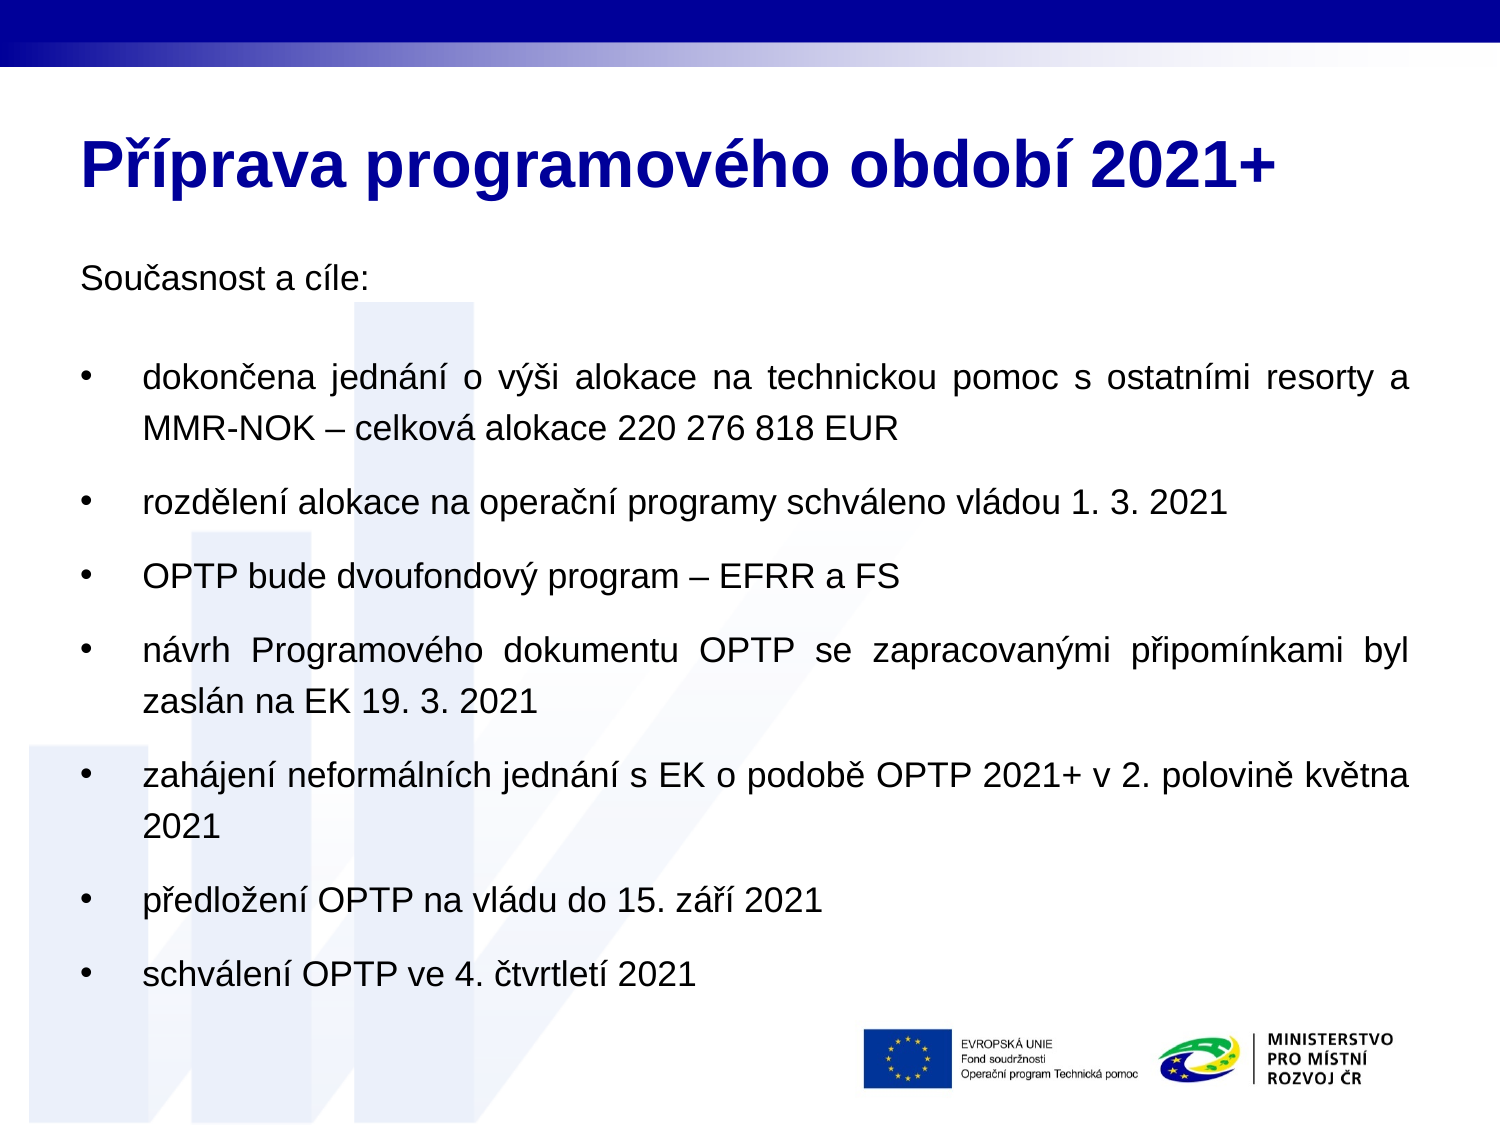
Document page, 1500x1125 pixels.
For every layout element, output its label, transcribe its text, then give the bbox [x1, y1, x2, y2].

title Příprava programového období 2021+ [64, 113, 1425, 197]
list Současnost a cíle: dokončena jednání o výši alokace na technickou pomoc s ostatními resorty a MMR-NOK – celková alokace 220 276 818 EUR rozdělení alokace na operační programy schváleno vládou 1. 3. 2021 OPTP bude dvoufondový program – EFRR a FS návrh Programového dokumentu OPTP se zapracovanými připomínkami byl zaslán na EK 19. 3. 2021 zahájení neformálních jednání s EK o podobě OPTP 2021+ v 2. polovině května 2021 předložení OPTP na vládu do 15. září 2021 schválení OPTP ve 4. čtvrtletí 2021 [64, 255, 1425, 1012]
picture [29, 302, 1412, 1125]
